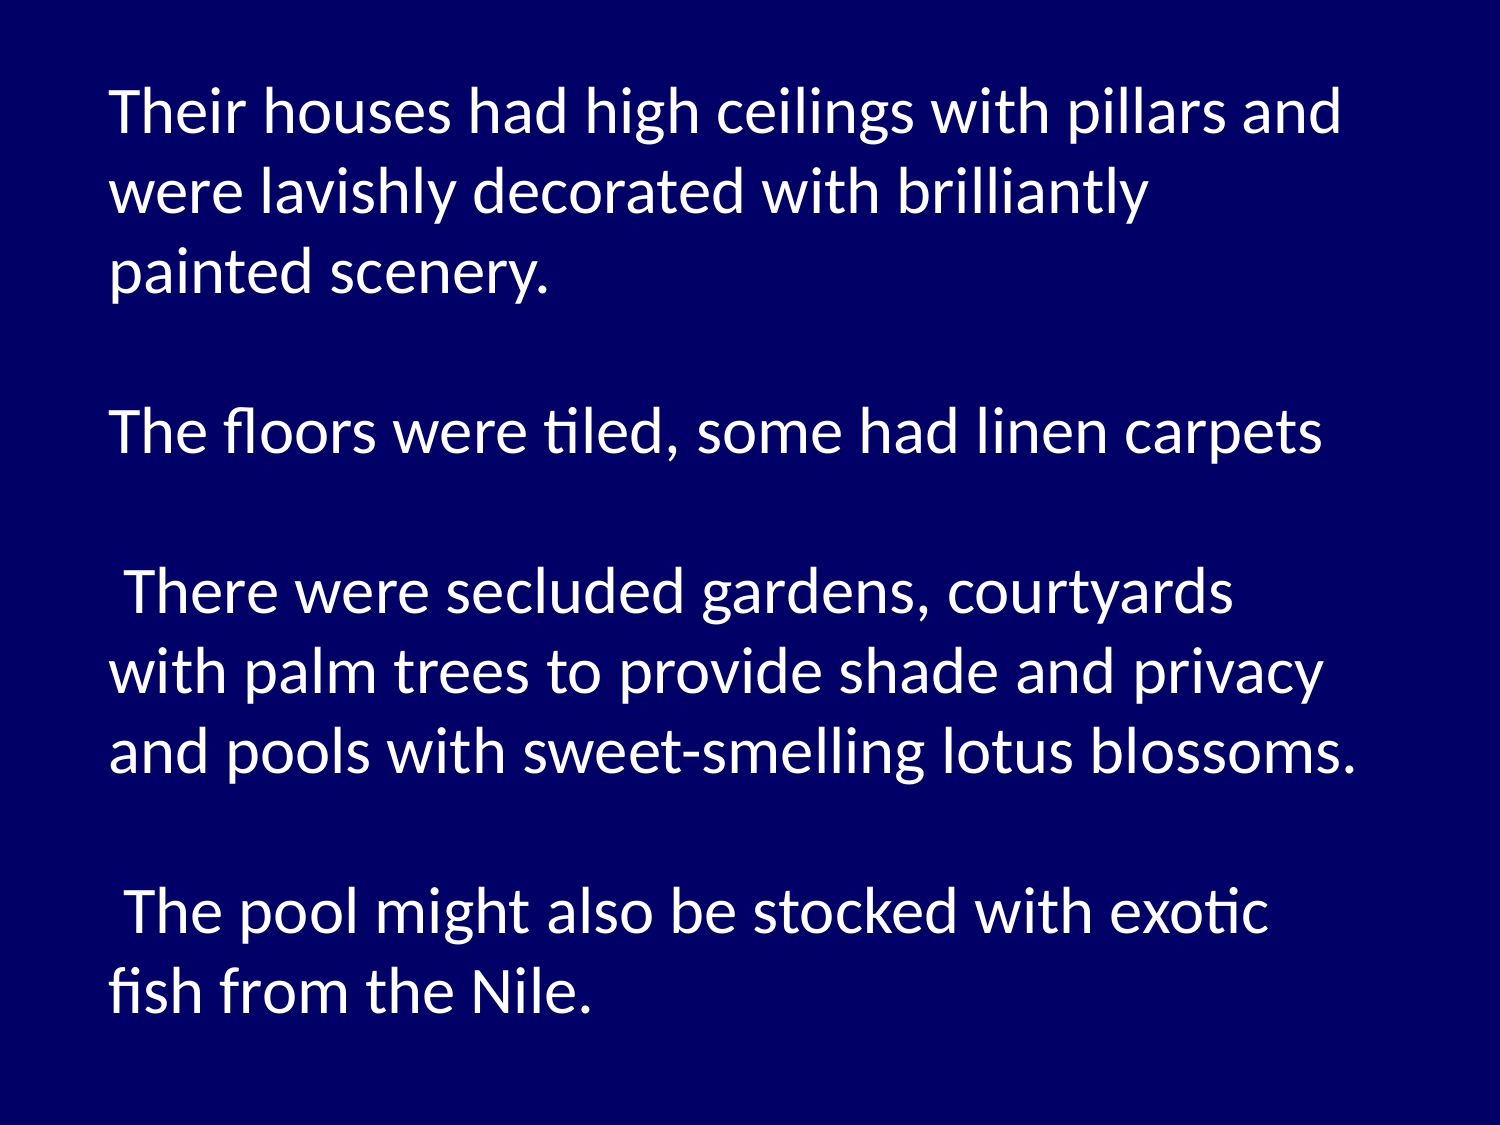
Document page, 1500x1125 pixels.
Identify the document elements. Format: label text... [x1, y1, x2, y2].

text_box Their houses had high ceilings with pillars and were lavishly decorated with brilliantly painted scenery. The floors were tiled, some had linen carpets There were secluded gardens, courtyards with palm trees to provide shade and privacy and pools with sweet-smelling lotus blossoms. The pool might also be stocked with exotic fish from the Nile. [93, 59, 1383, 1034]
